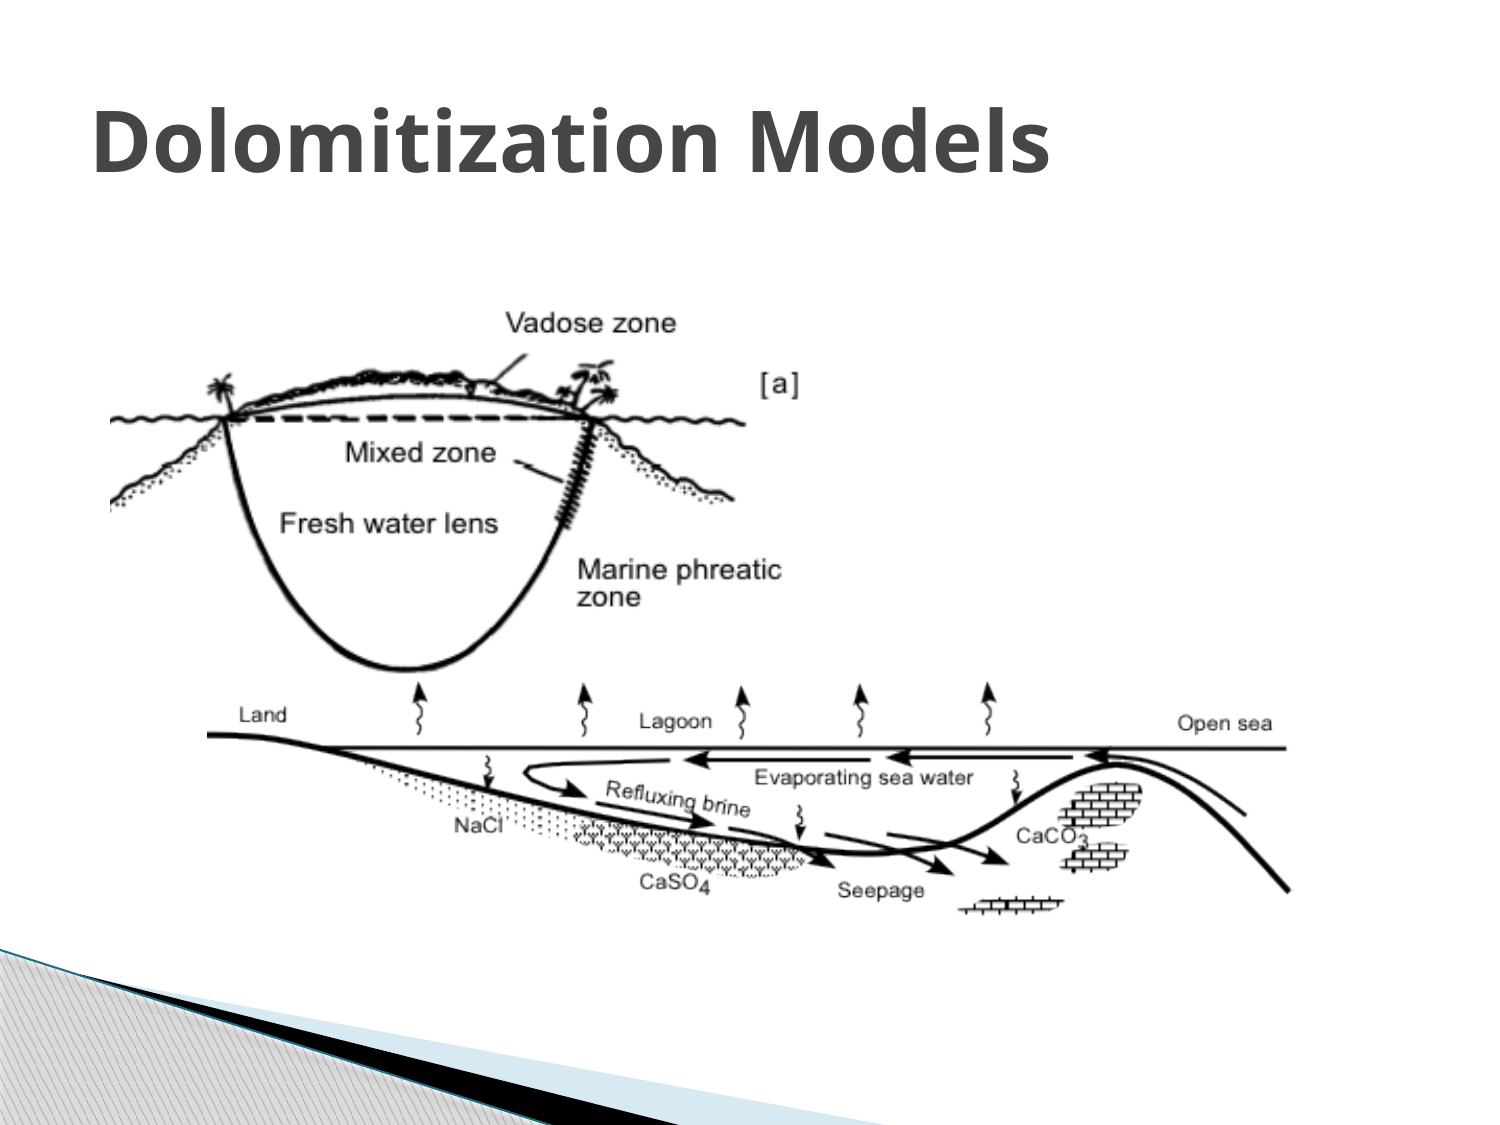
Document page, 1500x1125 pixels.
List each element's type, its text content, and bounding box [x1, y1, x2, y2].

title Dolomitization Models [75, 45, 1425, 233]
picture [110, 193, 1293, 919]
